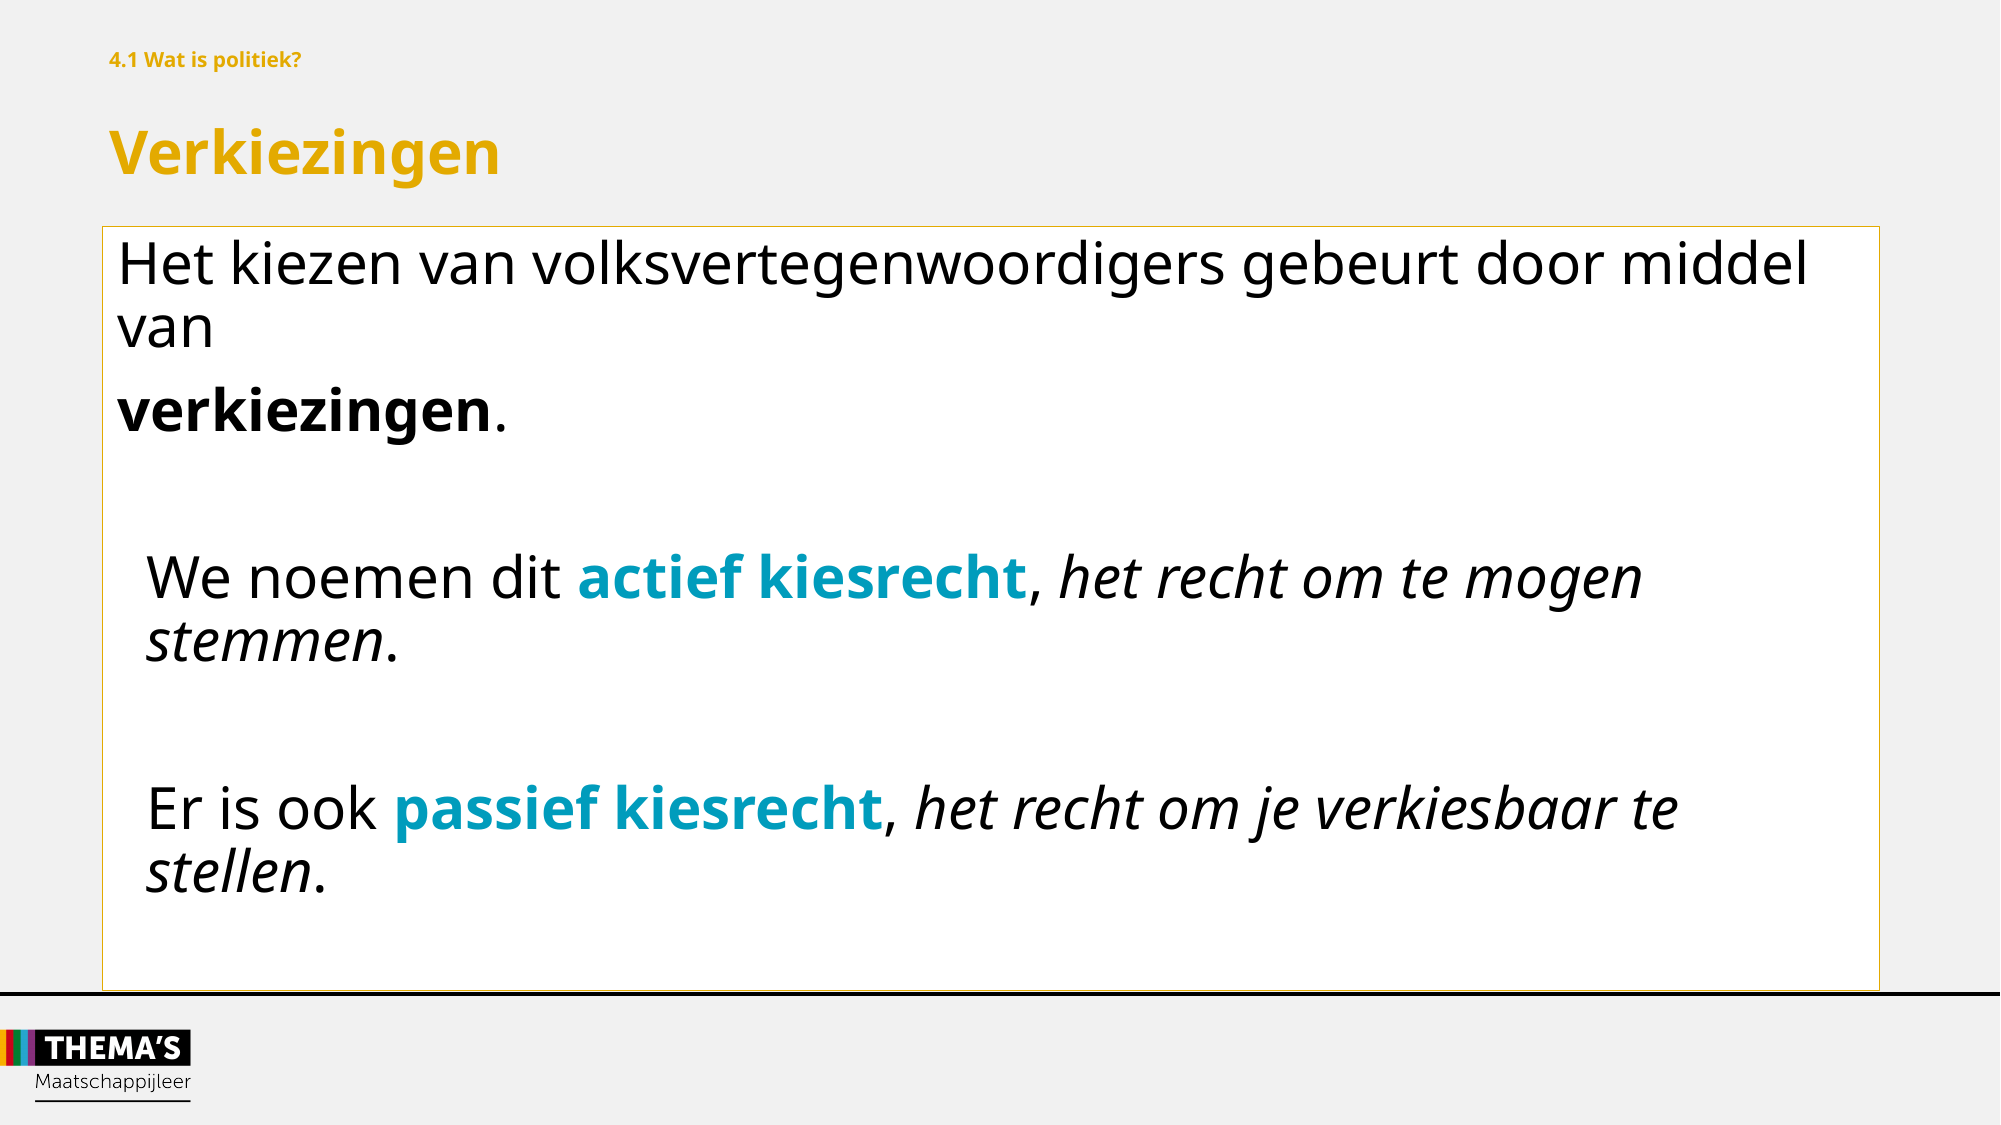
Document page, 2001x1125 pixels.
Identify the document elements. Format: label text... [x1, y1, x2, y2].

list Verkiezingen [94, 114, 1879, 205]
list 4.1 Wat is politiek? [94, 33, 941, 88]
list Het kiezen van volksvertegenwoordigers gebeurt door middel van verkiezingen. We noemen dit actief kiesrecht, het recht om te mogen stemmen. Er is ook passief kiesrecht, het recht om je verkiesbaar te stellen. [102, 226, 1880, 991]
picture [0, 993, 203, 1125]
